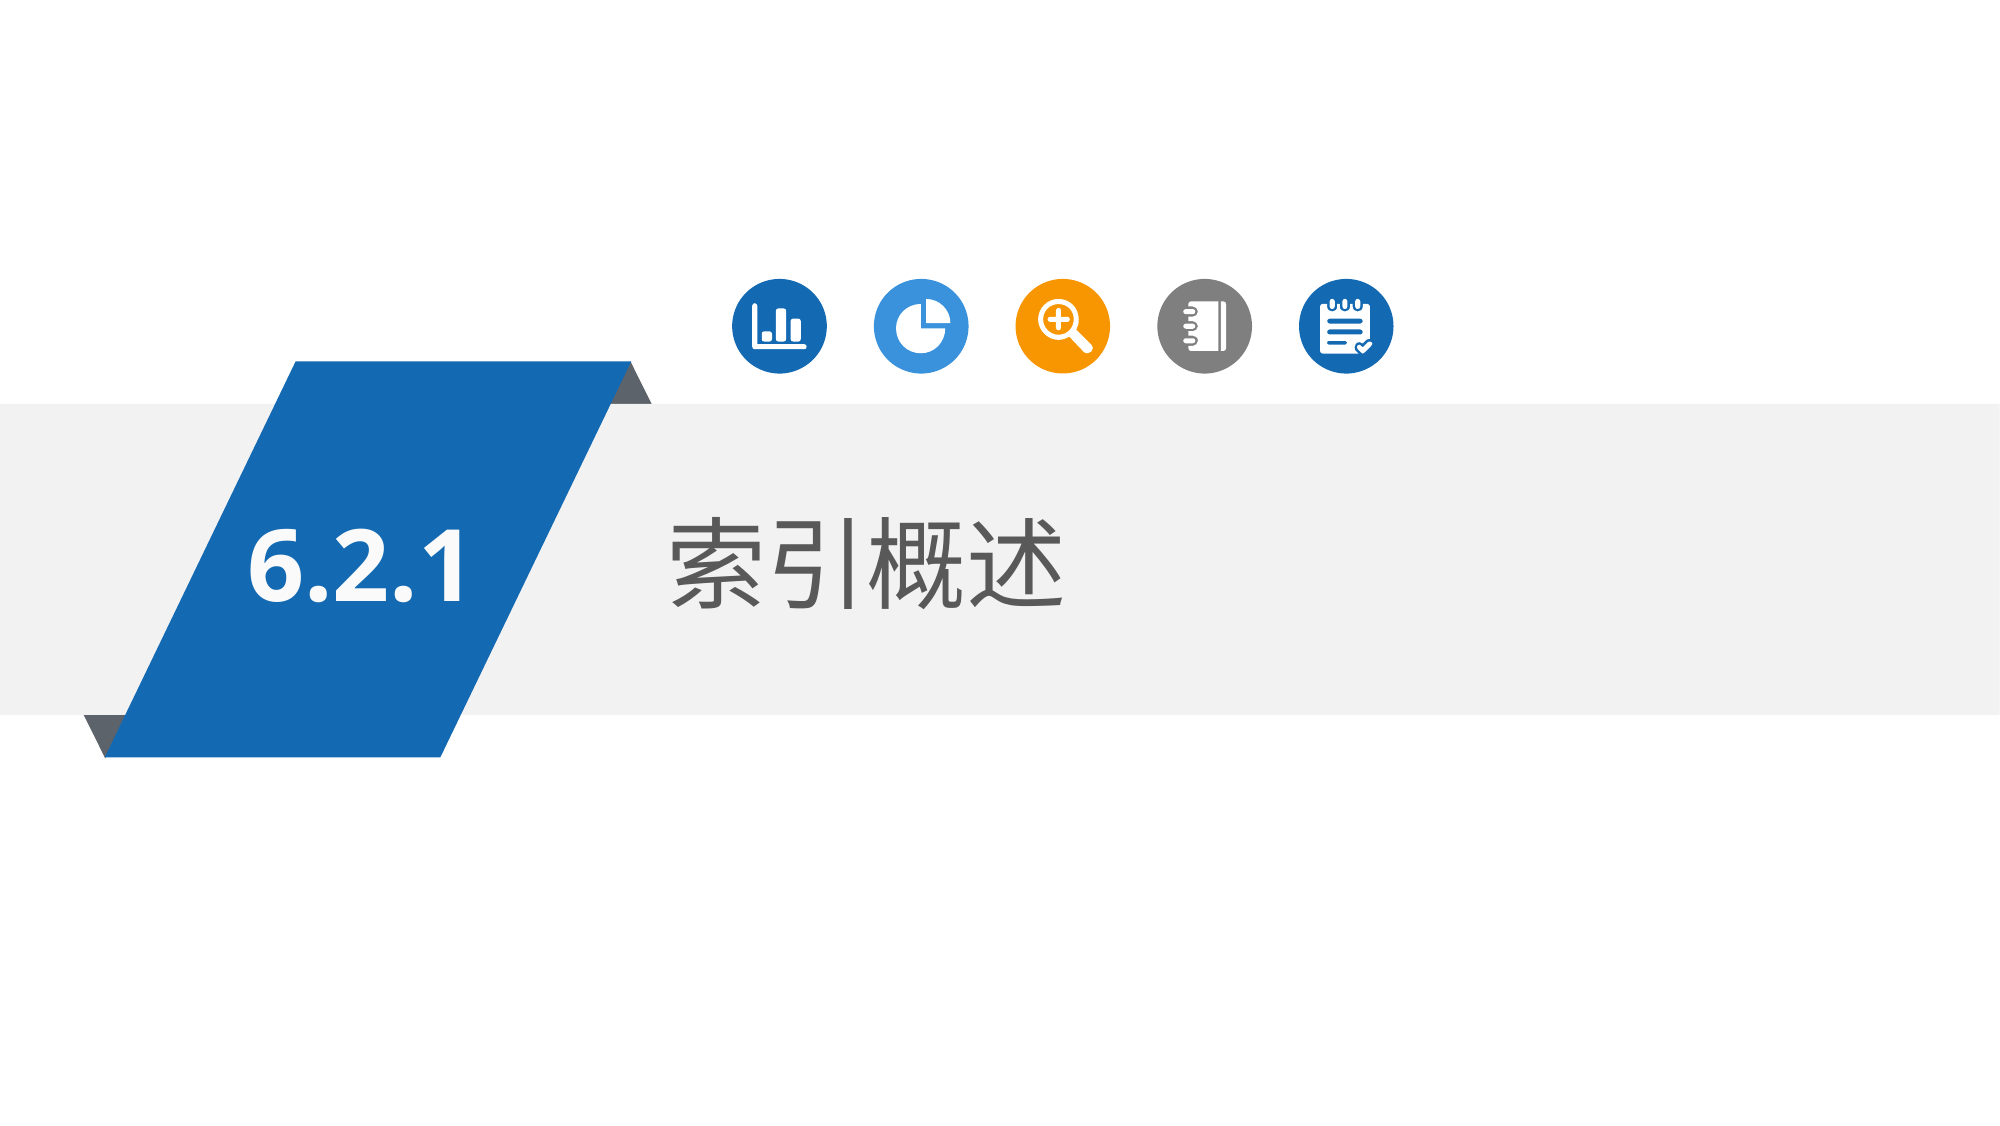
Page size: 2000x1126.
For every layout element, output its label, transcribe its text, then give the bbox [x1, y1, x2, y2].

text_box 索引概述 [651, 494, 1612, 630]
text_box 6.2.1 [232, 494, 517, 630]
